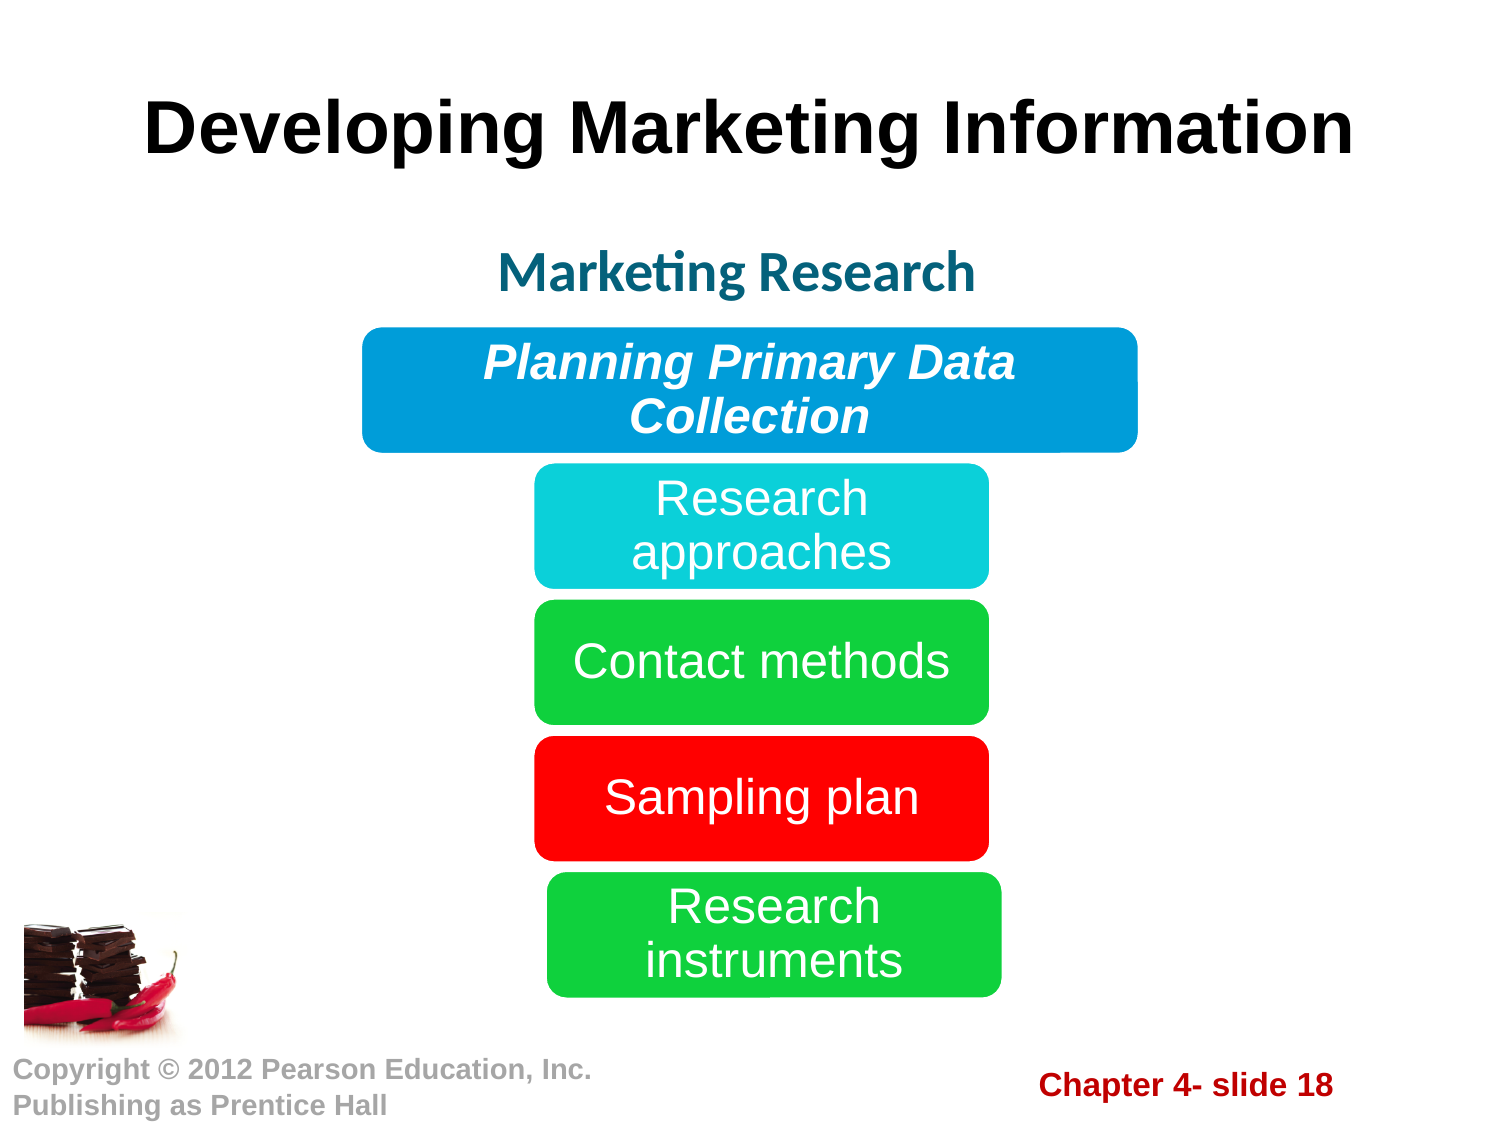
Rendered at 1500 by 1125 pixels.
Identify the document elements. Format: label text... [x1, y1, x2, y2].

list Marketing Research [149, 237, 1326, 301]
picture [24, 912, 191, 1050]
title Developing Marketing Information [112, 37, 1388, 226]
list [112, 324, 1388, 1001]
